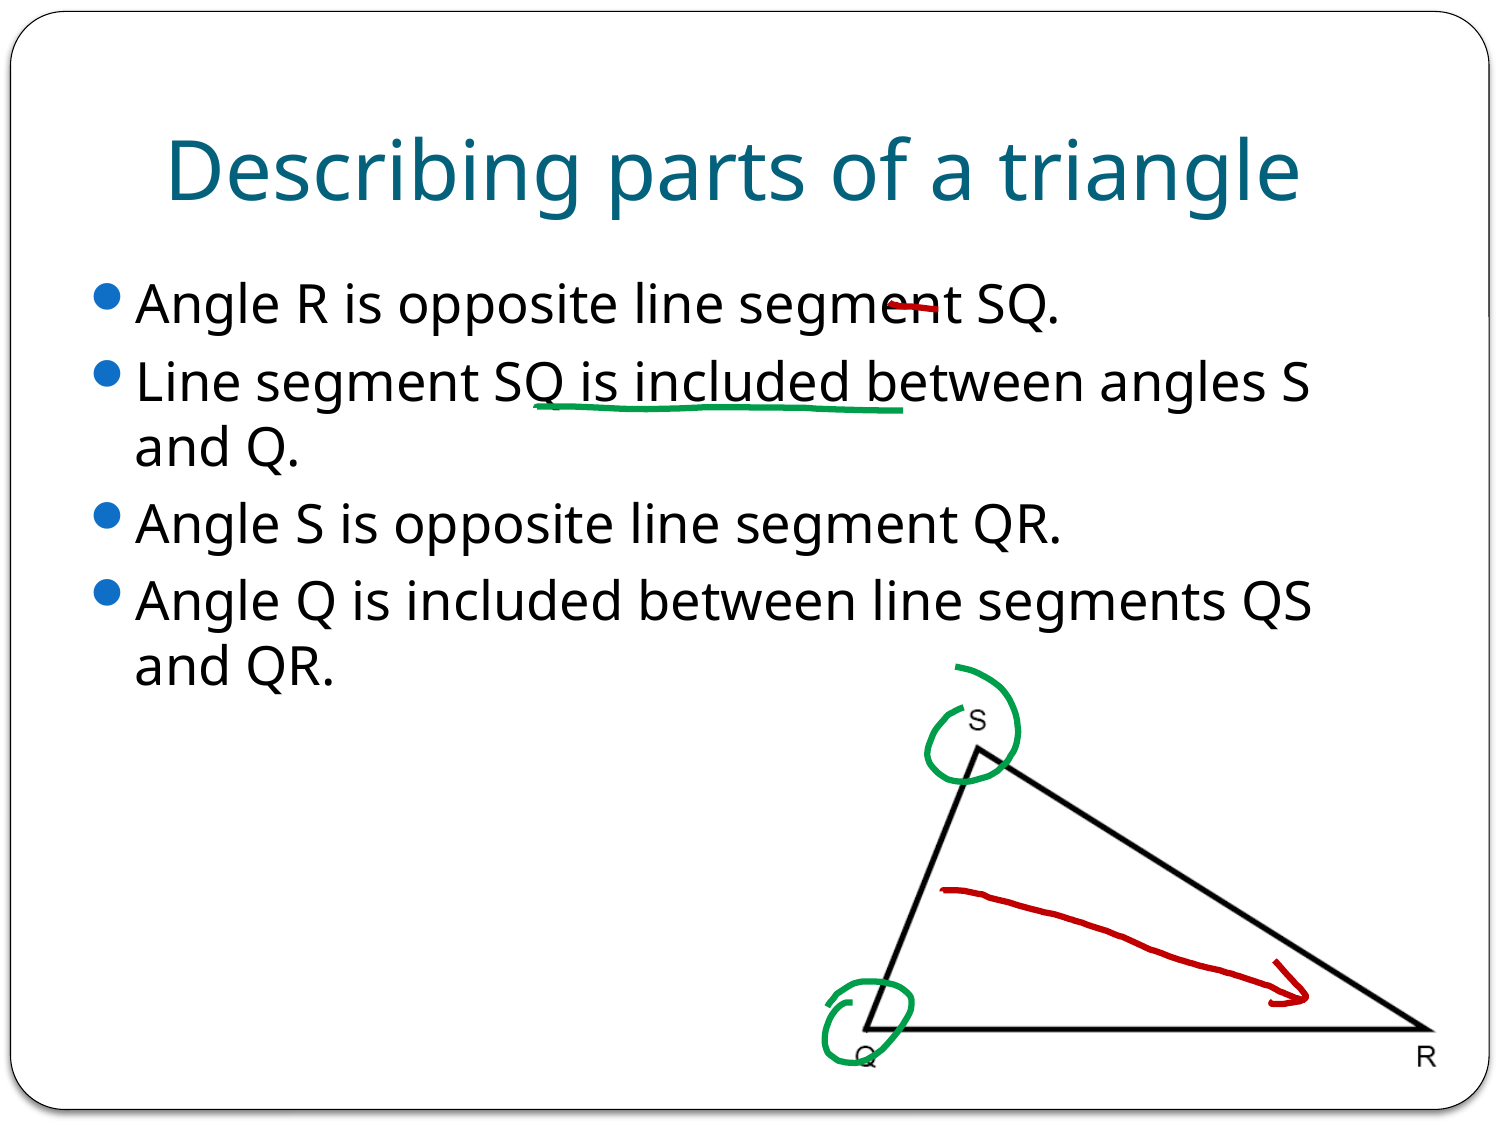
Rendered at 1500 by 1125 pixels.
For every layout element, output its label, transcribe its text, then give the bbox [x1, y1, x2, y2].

list Angle R is opposite line segment SQ. Line segment SQ is included between angles S and Q. Angle S is opposite line segment QR. Angle Q is included between line segments QS and QR. [75, 262, 1375, 988]
text_box [888, 301, 939, 311]
text_box [955, 665, 1010, 698]
picture [837, 699, 1459, 1082]
text_box [535, 405, 904, 412]
text_box [823, 1014, 831, 1057]
text_box [826, 1000, 831, 1008]
title Describing parts of a triangle [150, 45, 1425, 233]
